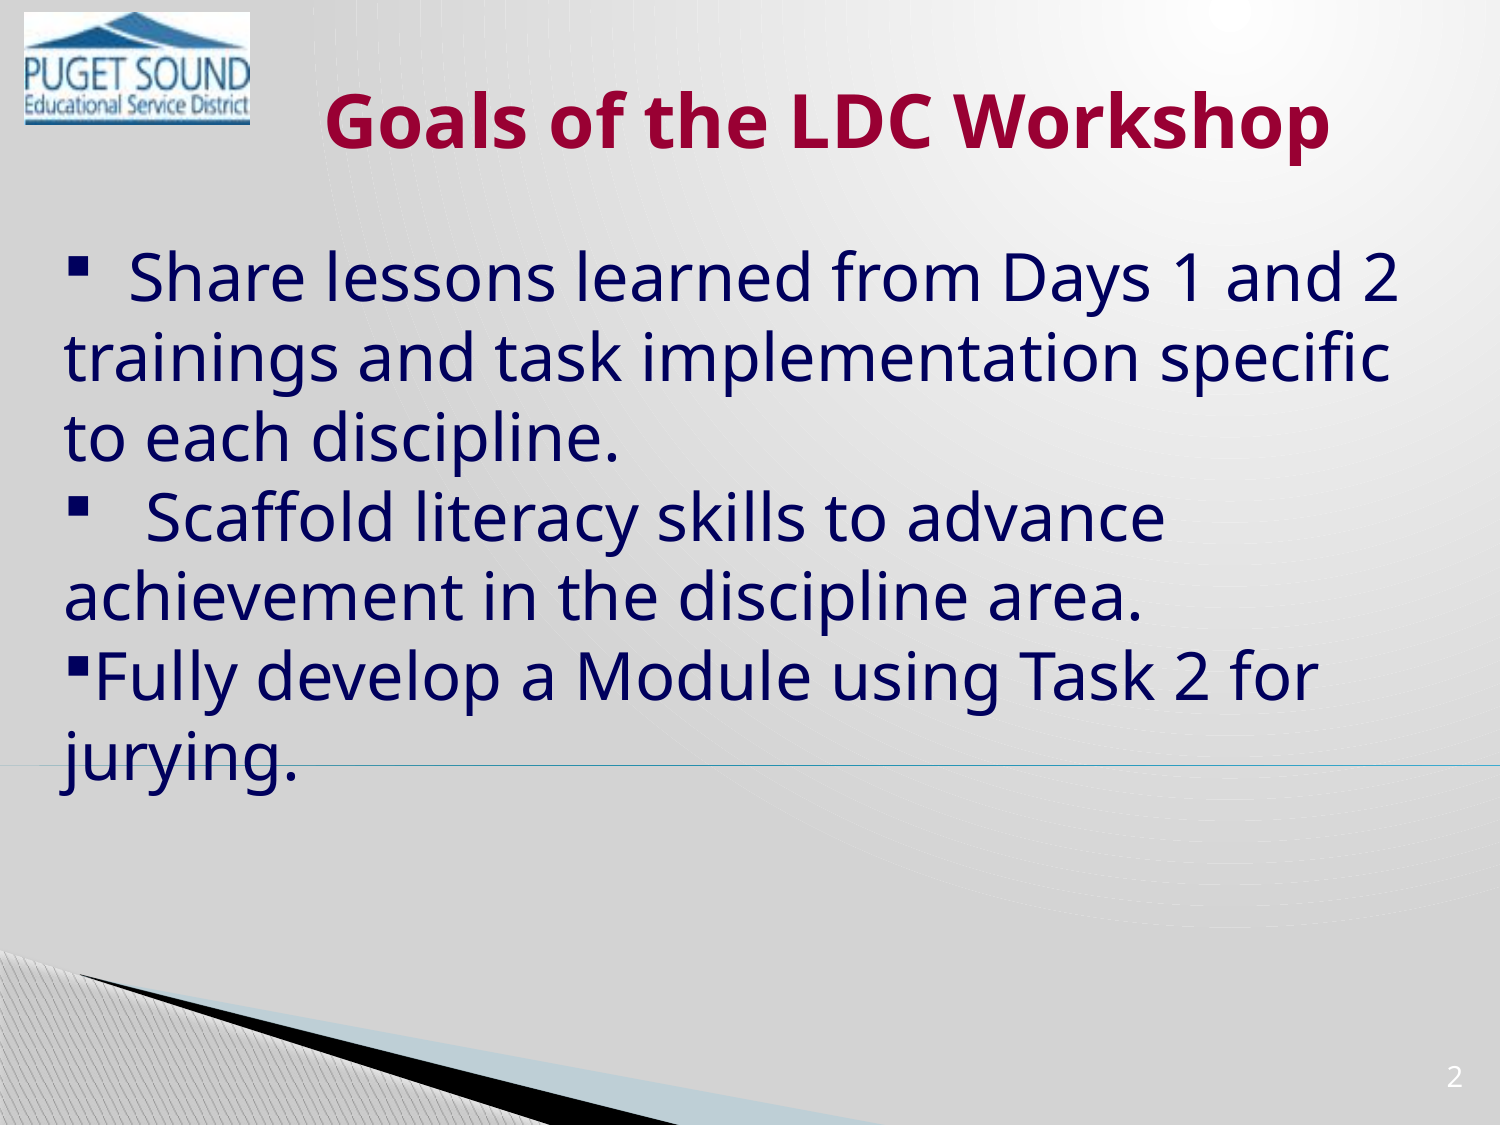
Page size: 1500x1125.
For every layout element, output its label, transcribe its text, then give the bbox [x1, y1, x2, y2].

picture [24, 12, 250, 125]
text_box Share lessons learned from Days 1 and 2 trainings and task implementation specific to each discipline. Scaffold literacy skills to advance achievement in the discipline area. Fully develop a Module using Task 2 for jurying. [48, 227, 1424, 802]
slide_number 2 [1418, 1051, 1479, 1112]
text_box Goals of the LDC Workshop [308, 74, 1434, 163]
